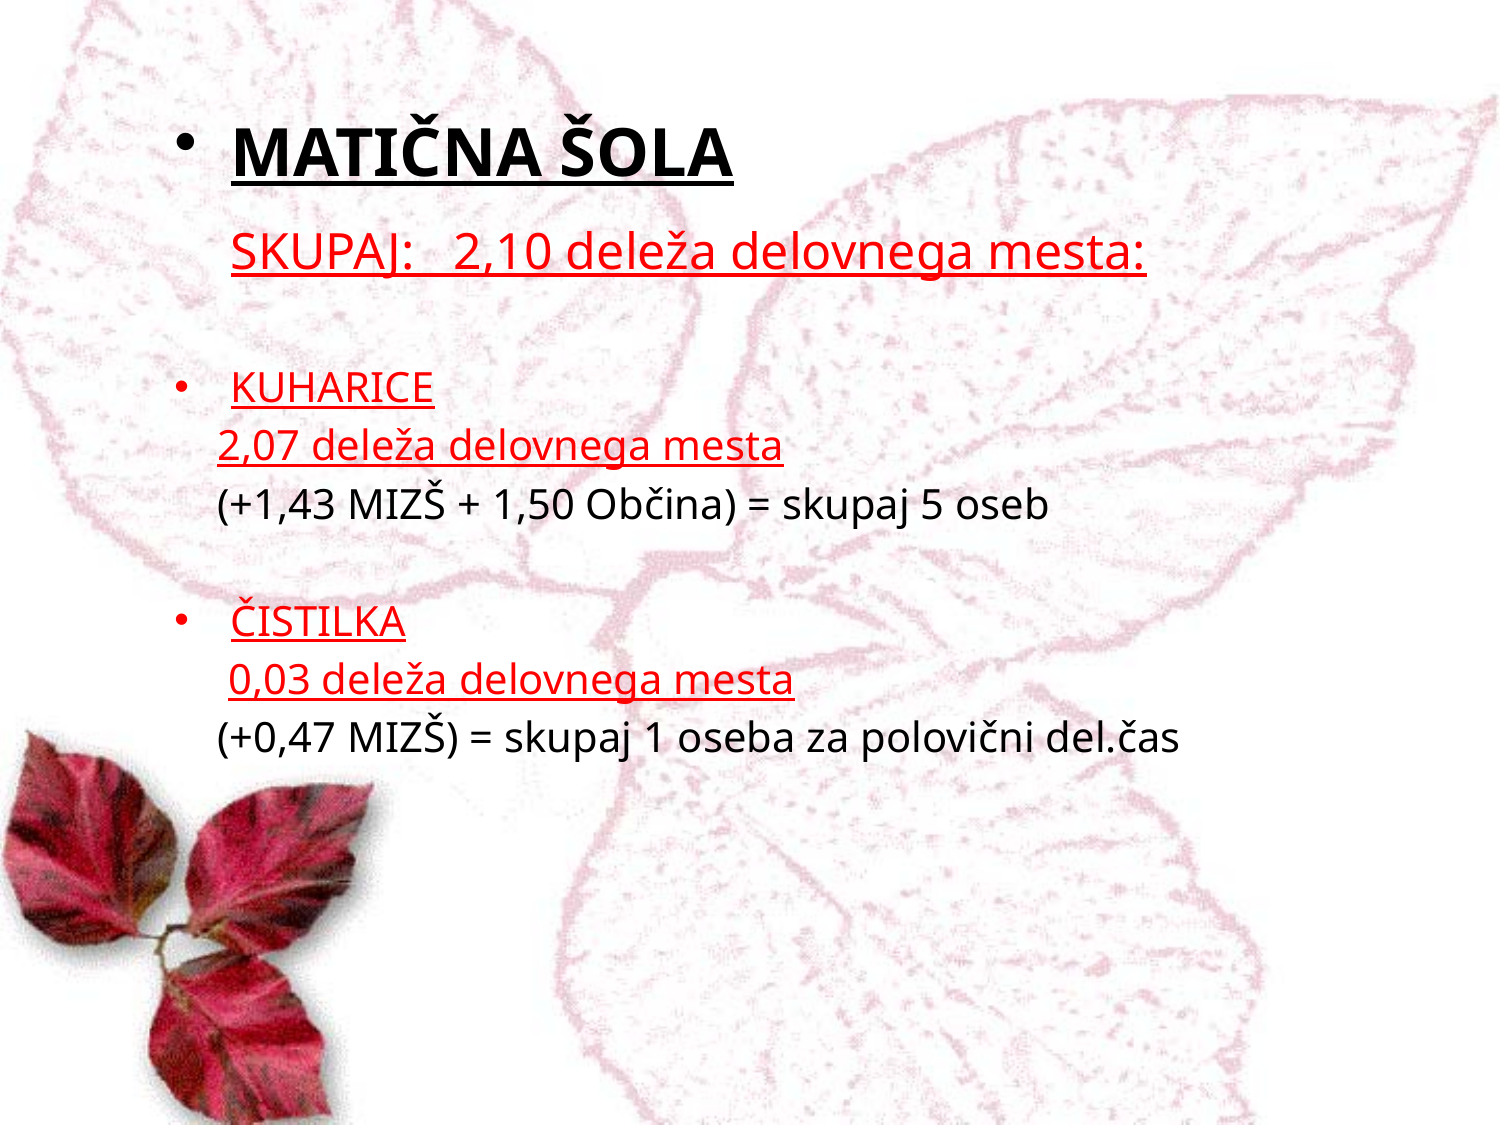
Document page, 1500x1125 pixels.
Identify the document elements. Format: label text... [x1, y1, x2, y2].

list MATIČNA ŠOLA SKUPAJ: 2,10 deleža delovnega mesta: KUHARICE 2,07 deleža delovnega mesta (+1,43 MIZŠ + 1,50 Občina) = skupaj 5 oseb ČISTILKA 0,03 deleža delovnega mesta (+0,47 MIZŠ) = skupaj 1 oseba za polovični del.čas [159, 101, 1276, 1001]
picture [0, 0, 1500, 1125]
